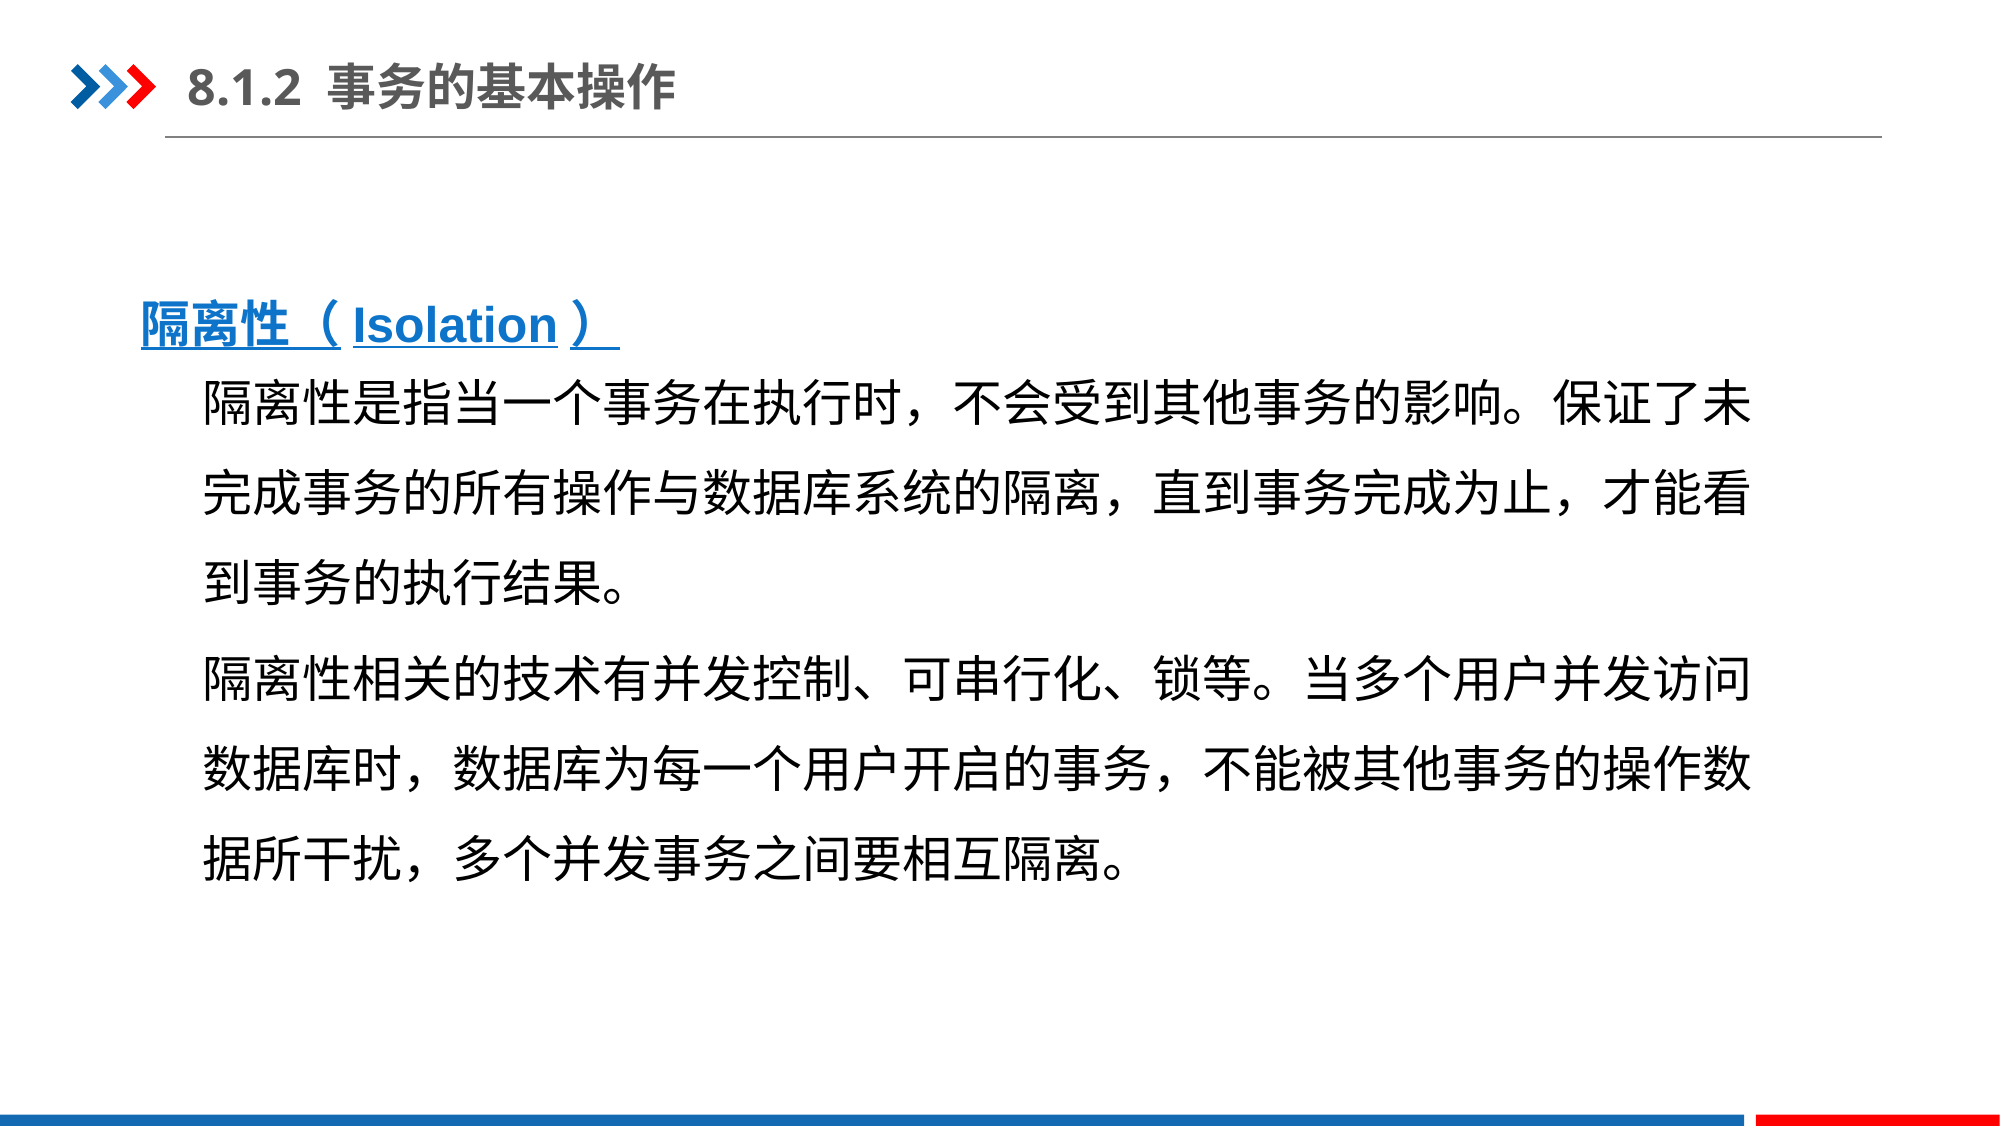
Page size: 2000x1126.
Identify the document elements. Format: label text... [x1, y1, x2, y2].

text_box 8.1.2 事务的基本操作 [187, 43, 827, 127]
text_box 隔离性是指当一个事务在执行时，不会受到其他事务的影响。保证了未完成事务的所有操作与数据库系统的隔离，直到事务完成为止，才能看到事务的执行结果。 [187, 334, 1799, 572]
text_box 隔离性相关的技术有并发控制、可串行化、锁等。当多个用户并发访问数据库时，数据库为每一个用户开启的事务，不能被其他事务的操作数据所干扰，多个并发事务之间要相互隔离。 [187, 609, 1799, 848]
text_box 隔离性（Isolation） [125, 255, 1644, 340]
